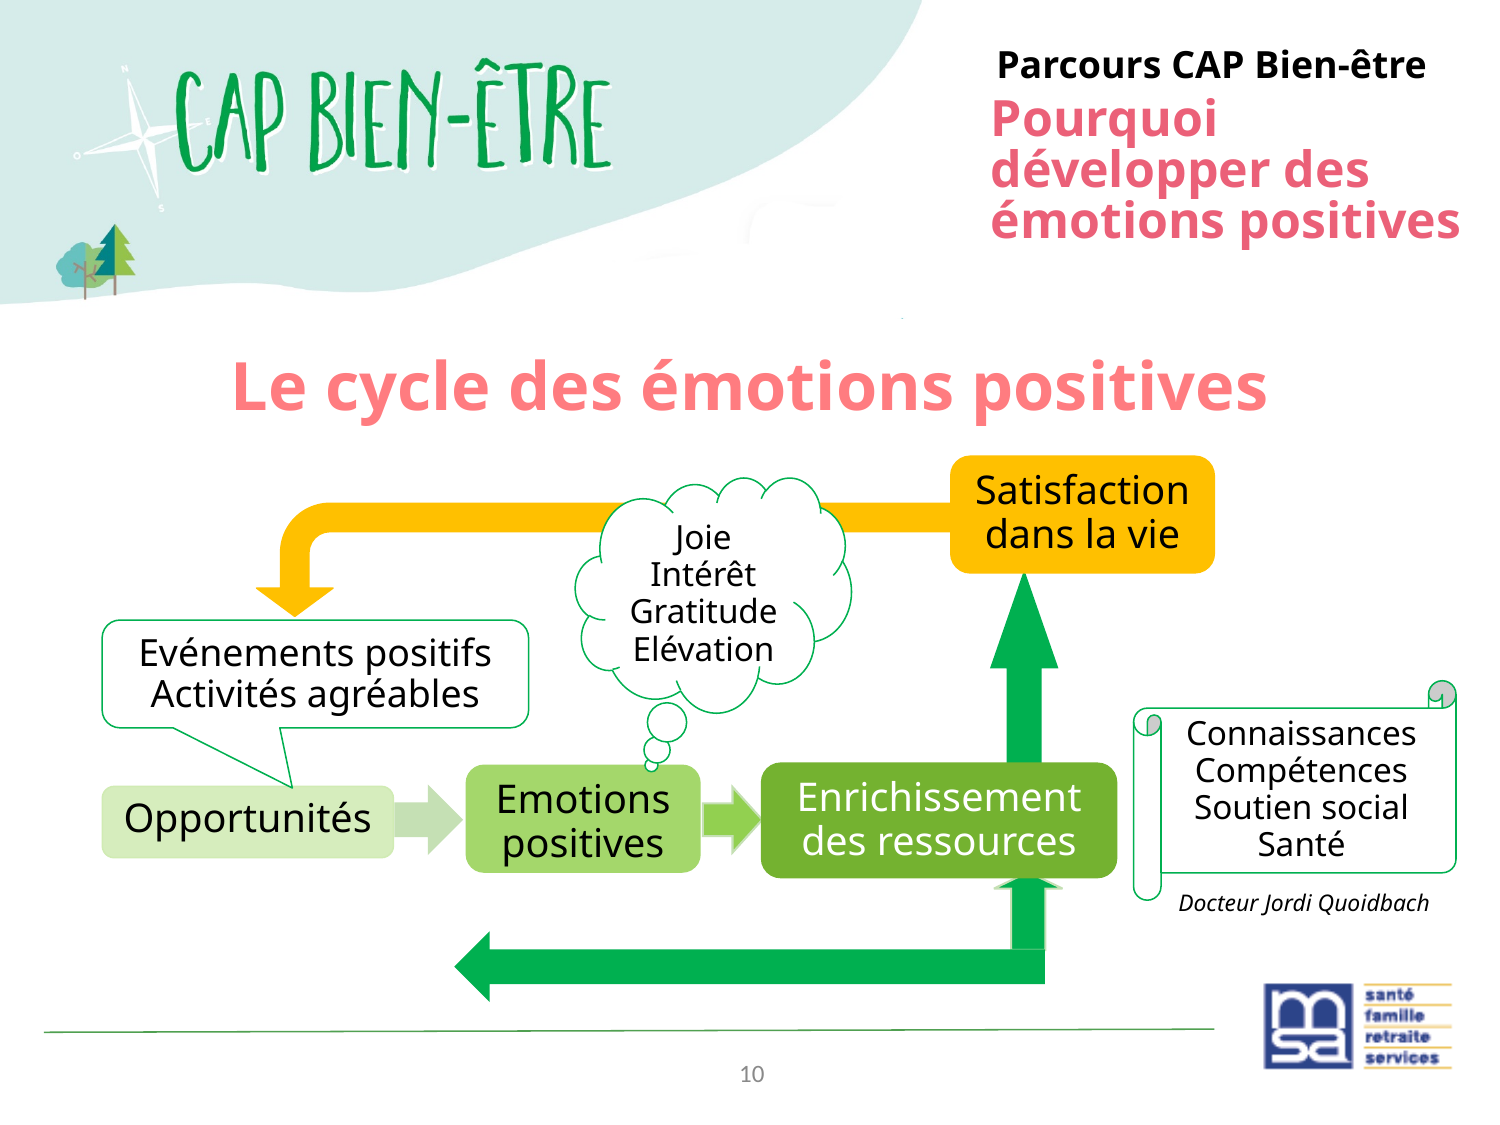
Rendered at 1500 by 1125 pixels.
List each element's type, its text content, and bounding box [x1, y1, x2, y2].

text_box Connaissances Compétences Soutien social Santé [1133, 680, 1457, 901]
text_box [820, 503, 970, 532]
text_box [395, 786, 462, 853]
text_box Enrichissement des ressources [761, 763, 1117, 878]
text_box Satisfaction dans la vie [950, 456, 1215, 573]
text_box [991, 573, 1058, 763]
picture [1250, 929, 1476, 1125]
text_box [455, 933, 1044, 1000]
text_box 10 [54, 1042, 1245, 1103]
picture [0, 0, 941, 320]
text_box Emotions positives [466, 765, 700, 873]
text_box Docteur Jordi Quoidbach [1163, 881, 1500, 948]
text_box [702, 786, 761, 853]
text_box [993, 878, 1063, 951]
text_box [256, 503, 623, 617]
text_box Parcours CAP Bien-être [968, 34, 1455, 94]
text_box Le cycle des émotions positives [0, 350, 1500, 430]
text_box Opportunités [102, 786, 394, 858]
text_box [43, 1028, 1215, 1033]
text_box Joie Intérêt Gratitude Elévation [575, 477, 852, 714]
text_box Pourquoi développer des émotions positives [969, 54, 1483, 291]
text_box Evénements positifs Activités agréables [102, 620, 529, 788]
text_box Joie Intérêt Gratitude Elévation [643, 702, 687, 772]
